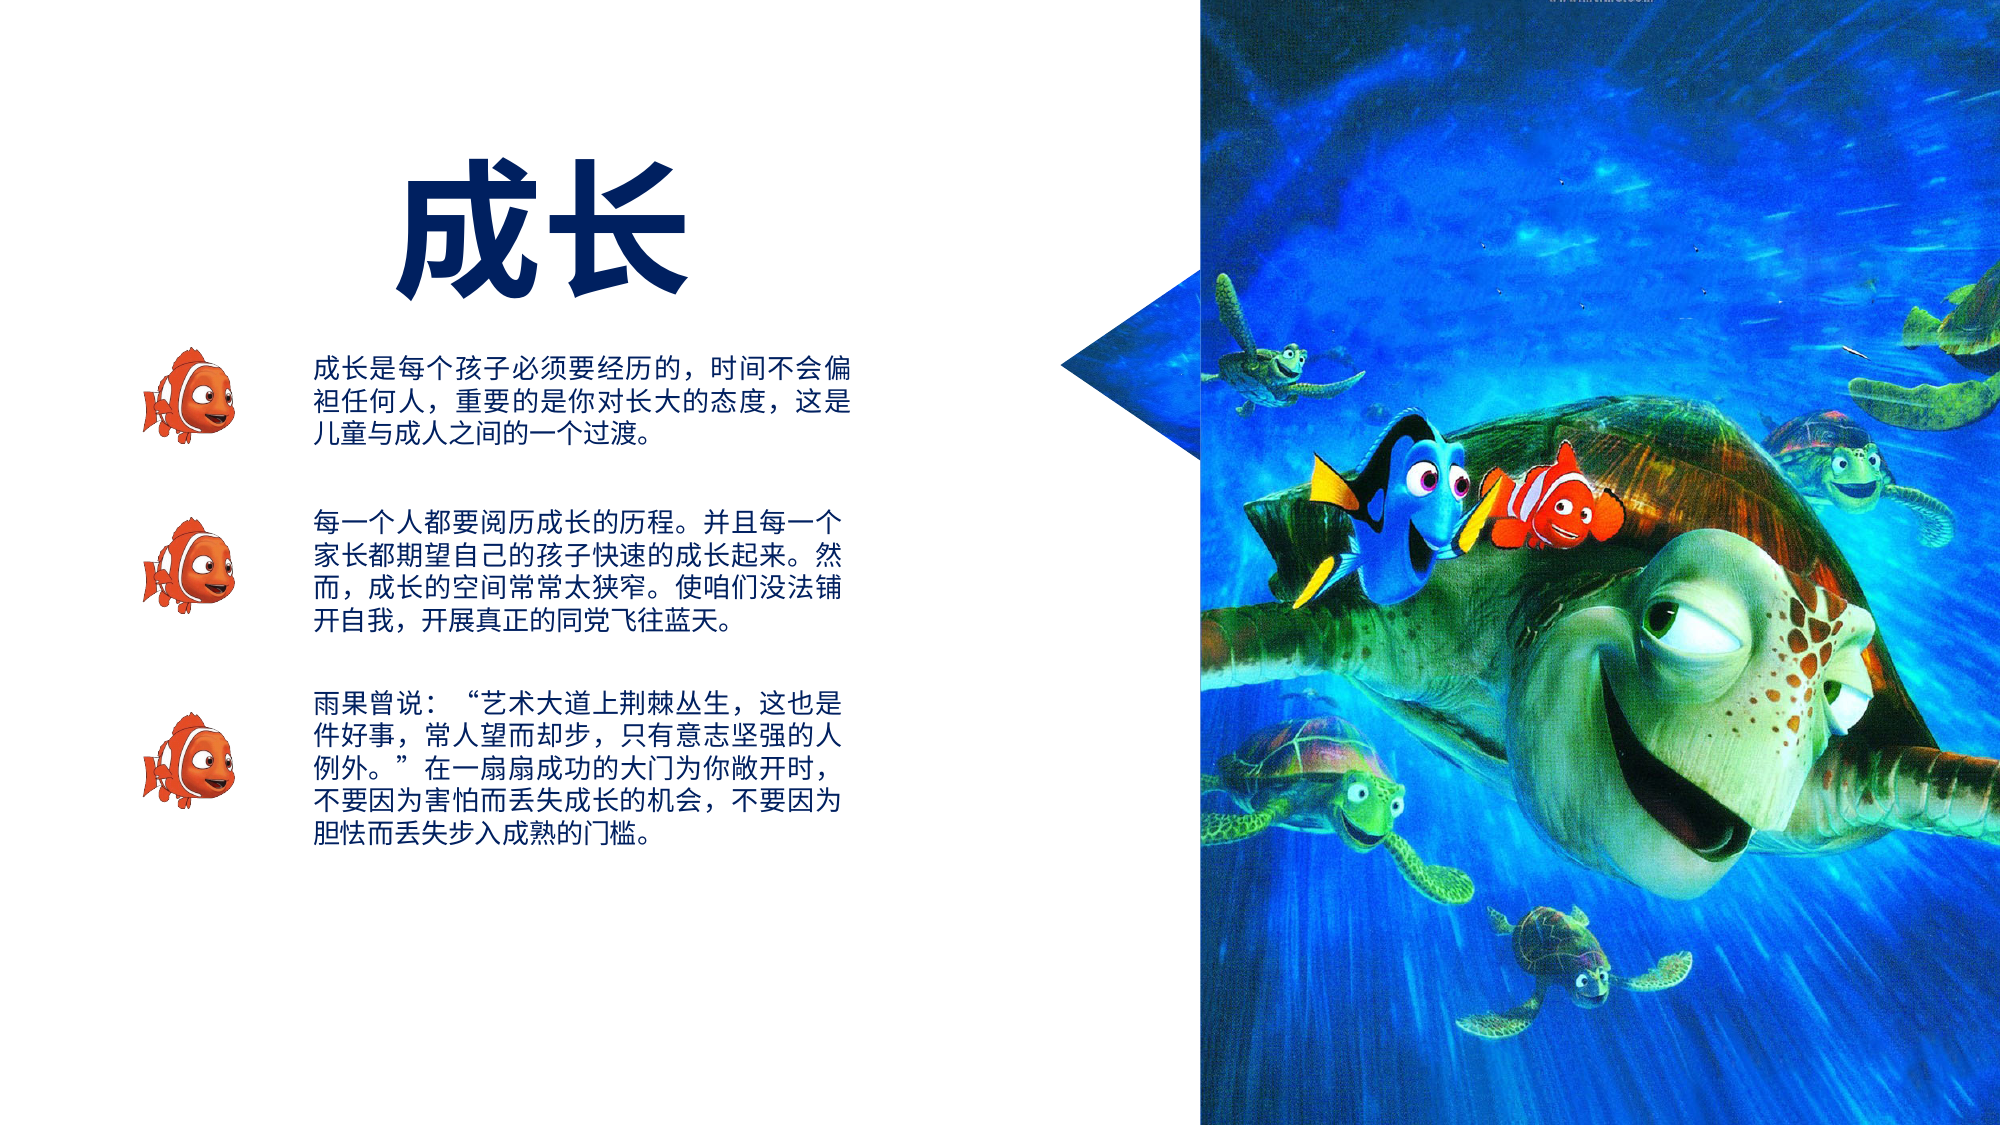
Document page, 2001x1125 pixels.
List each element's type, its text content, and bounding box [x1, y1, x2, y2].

picture [129, 347, 253, 447]
picture [129, 712, 253, 812]
text_box 成长 [377, 128, 708, 324]
text_box 雨果曾说：“艺术大道上荆棘丛生，这也是件好事，常人望而却步，只有意志坚强的人例外。”在一扇扇成功的大门为你敞开时，不要因为害怕而丢失成长的机会，不要因为胆怯而丢失步入成熟的门槛。 [298, 678, 858, 856]
picture [129, 517, 253, 617]
text_box 每一个人都要阅历成长的历程。并且每一个家长都期望自己的孩子快速的成长起来。然而，成长的空间常常太狭窄。使咱们没法铺开自我，开展真正的同党飞往蓝天。 [298, 498, 858, 644]
picture [1034, 0, 2000, 1125]
text_box 成长是每个孩子必须要经历的，时间不会偏袒任何人，重要的是你对长大的态度，这是儿童与成人之间的一个过渡。 [298, 344, 867, 457]
